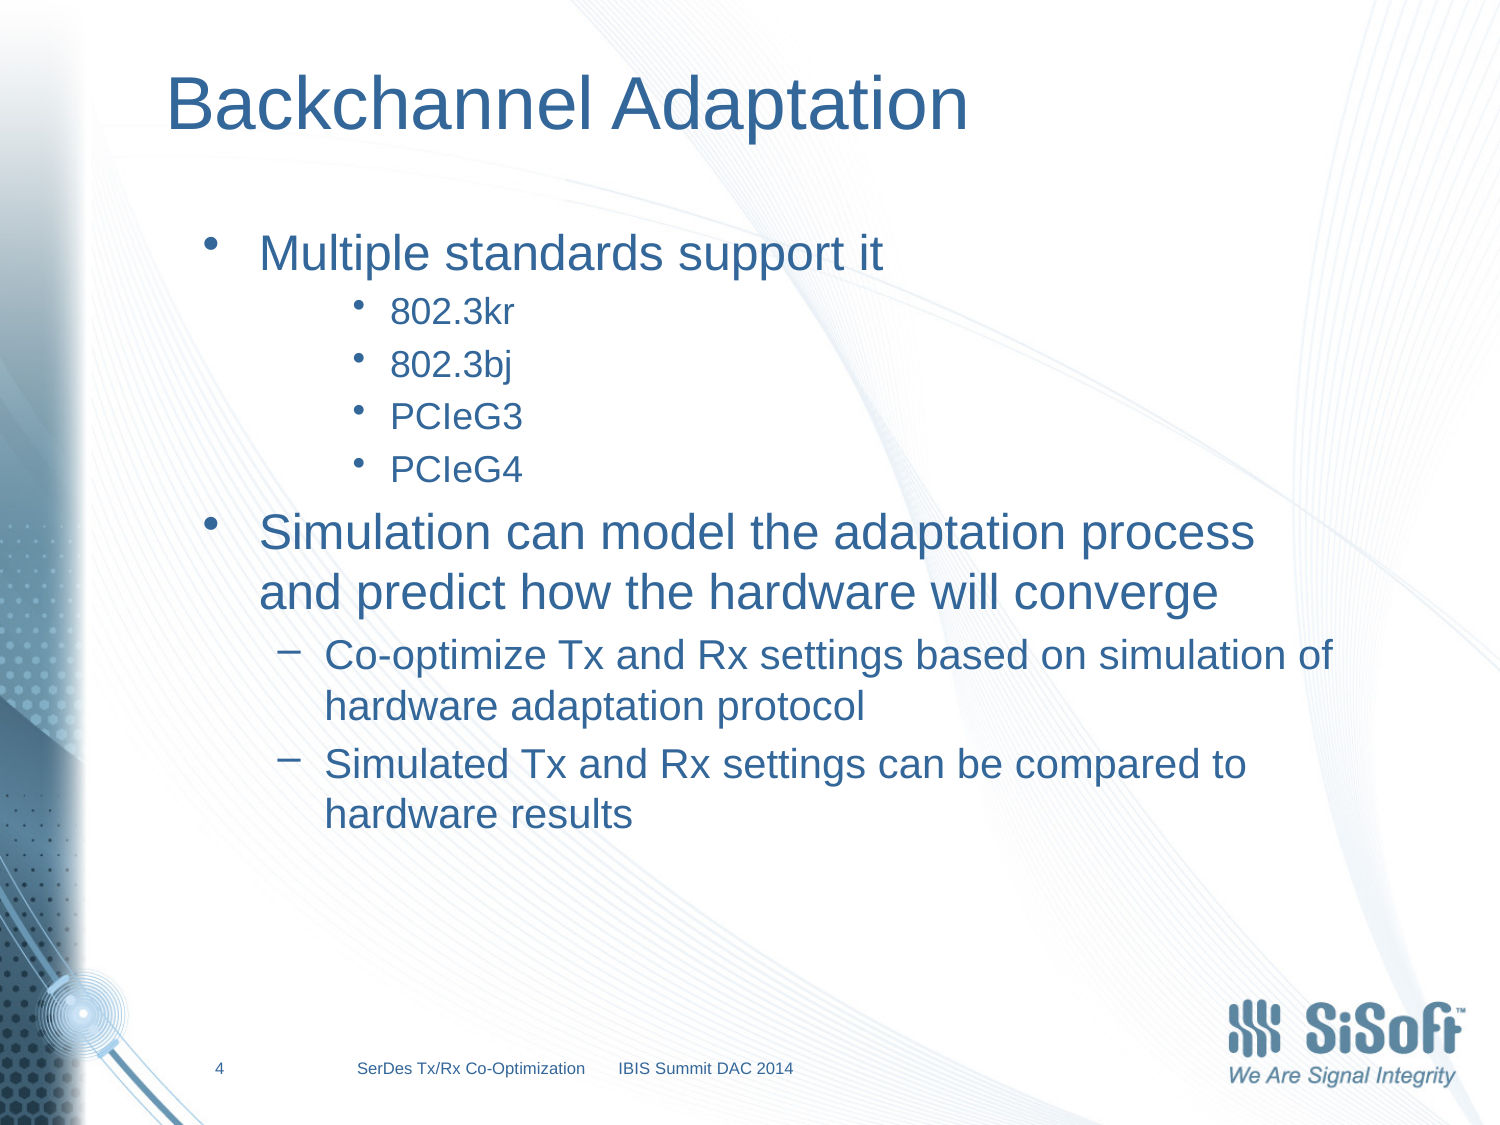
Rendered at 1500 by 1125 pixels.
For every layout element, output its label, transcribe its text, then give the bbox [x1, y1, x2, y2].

picture [0, 0, 1500, 1125]
footer 4 SerDes Tx/Rx Co-Optimization IBIS Summit DAC 2014 [200, 1050, 975, 1104]
title Backchannel Adaptation [150, 24, 1300, 175]
list Multiple standards support it 802.3kr 802.3bj PCIeG3 PCIeG4 Simulation can model the adaptation process and predict how the hardware will converge Co-optimize Tx and Rx settings based on simulation of hardware adaptation protocol Simulated Tx and Rx settings can be compared to hardware results [187, 212, 1363, 963]
